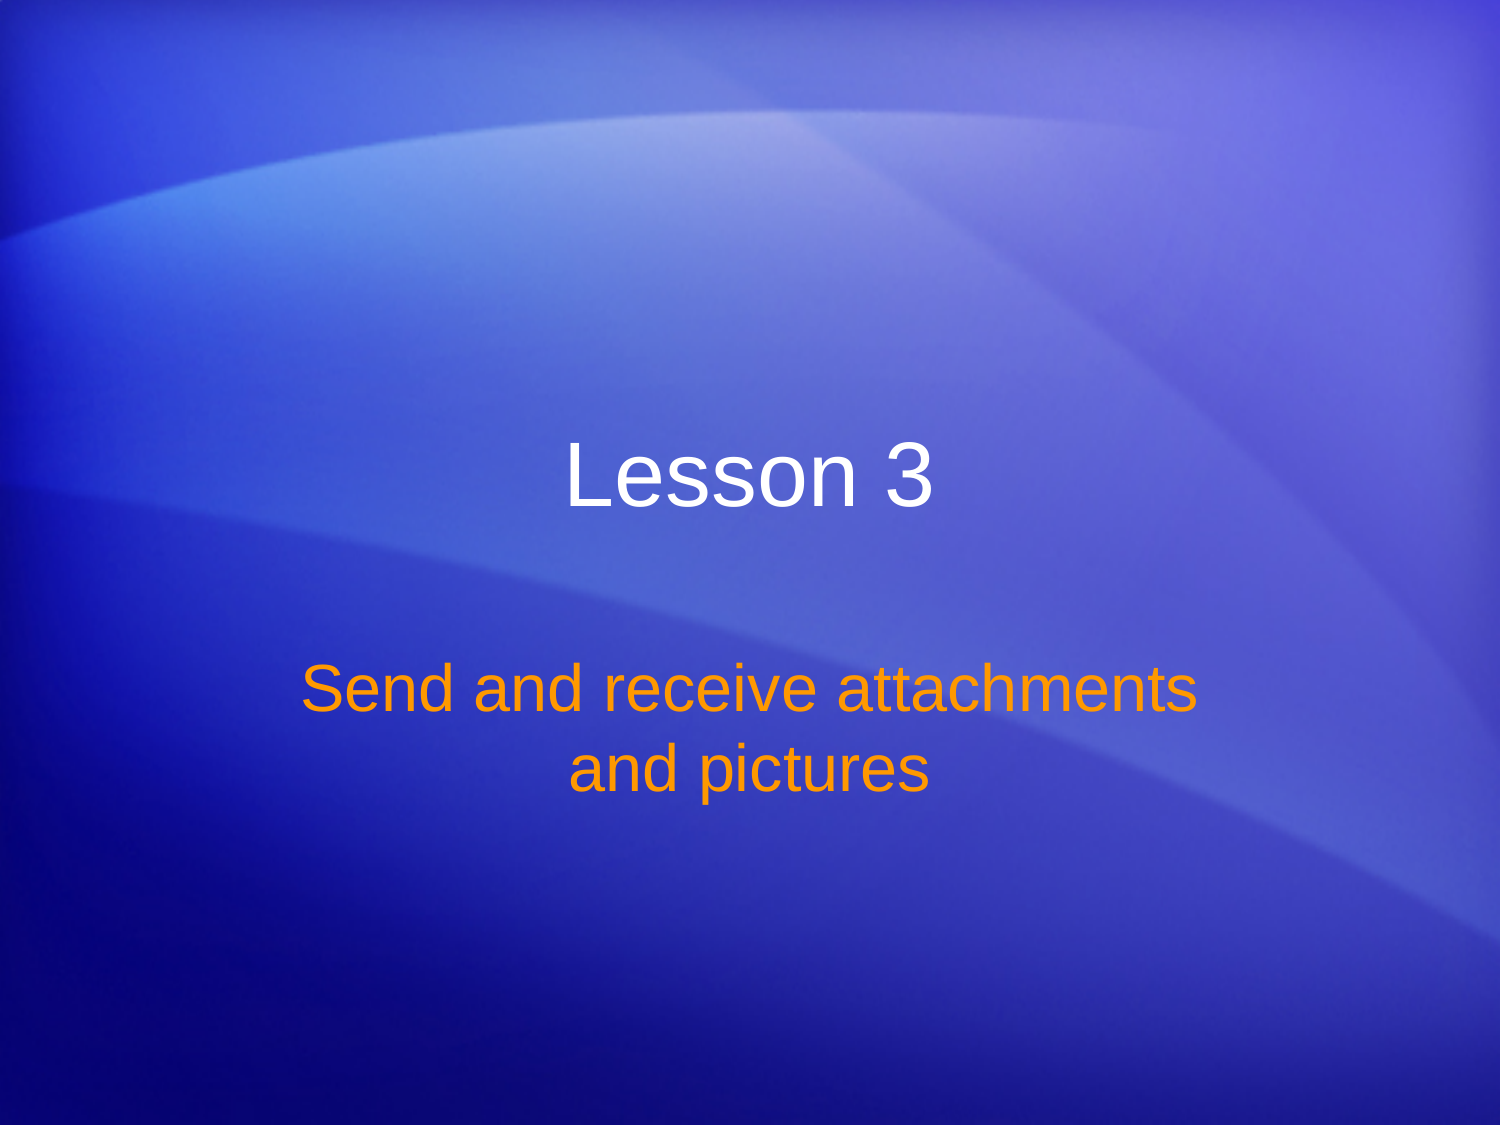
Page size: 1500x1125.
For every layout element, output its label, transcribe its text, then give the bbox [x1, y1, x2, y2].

picture [0, 0, 1500, 1125]
title Lesson 3 [112, 349, 1388, 591]
subtitle Send and receive attachments and pictures [224, 637, 1276, 926]
